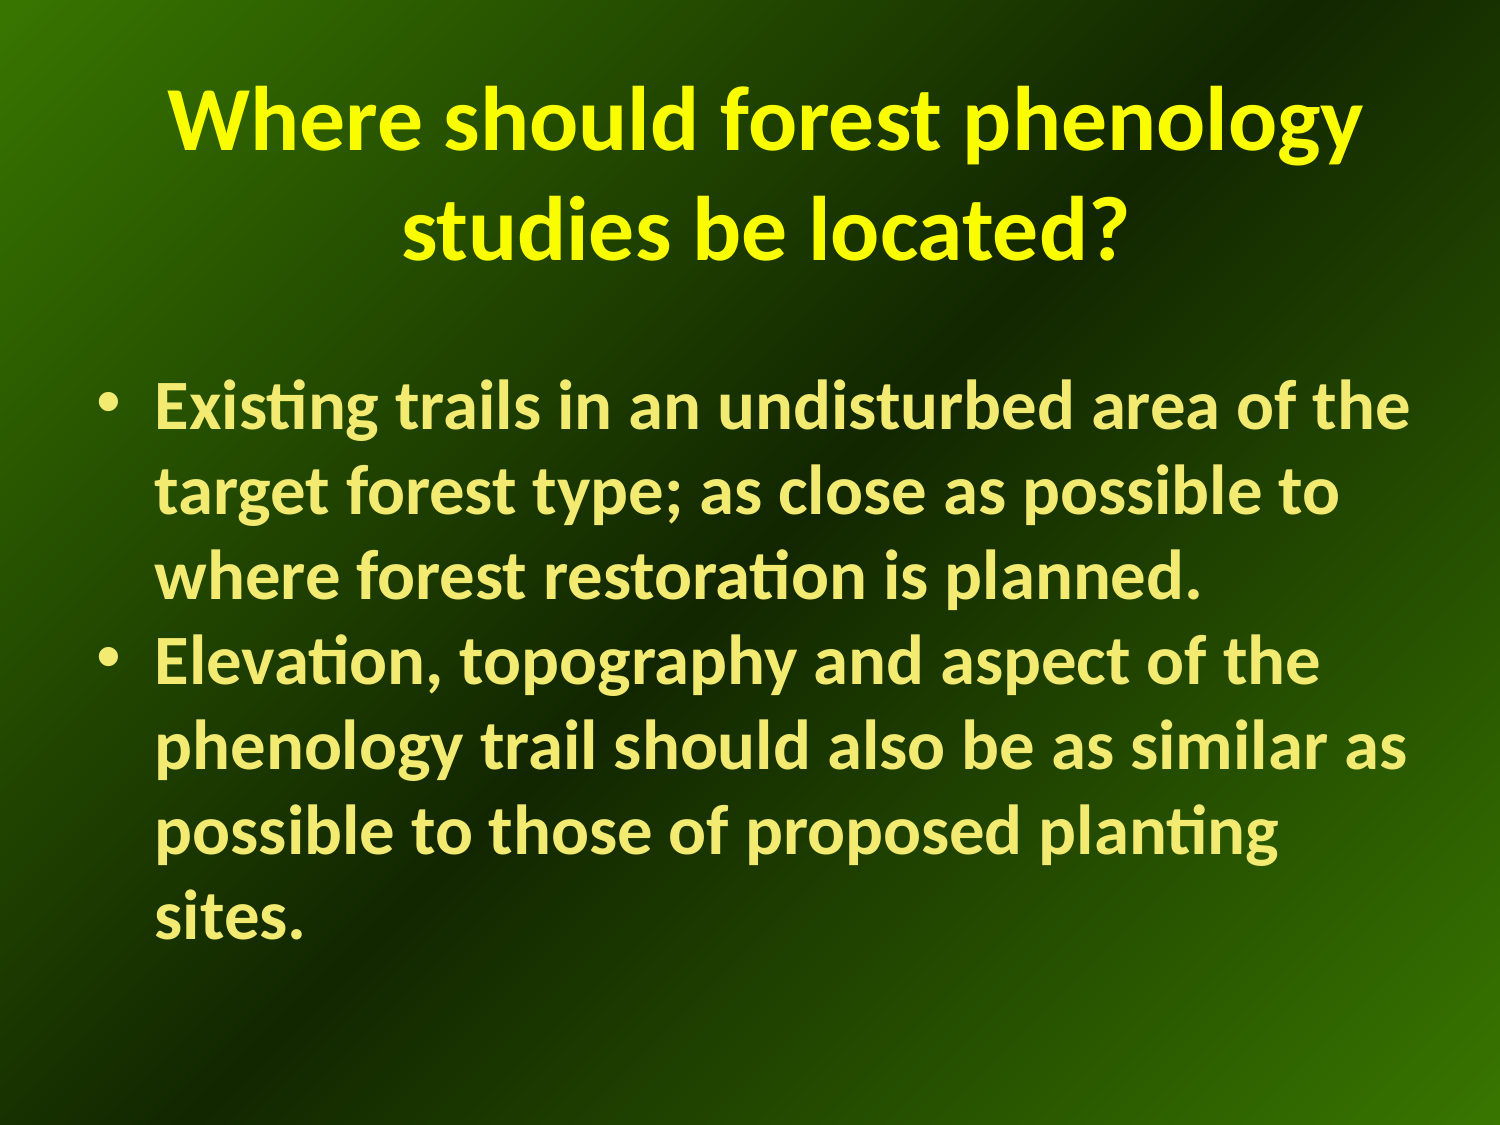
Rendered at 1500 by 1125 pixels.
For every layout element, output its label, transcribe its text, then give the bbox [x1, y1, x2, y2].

subtitle Existing trails in an undisturbed area of the target forest type; as close as possible to where forest restoration is planned. Elevation, topography and aspect of the phenology trail should also be as similar as possible to those of proposed planting sites. [82, 351, 1430, 1114]
title Where should forest phenology studies be located? [128, 51, 1404, 293]
